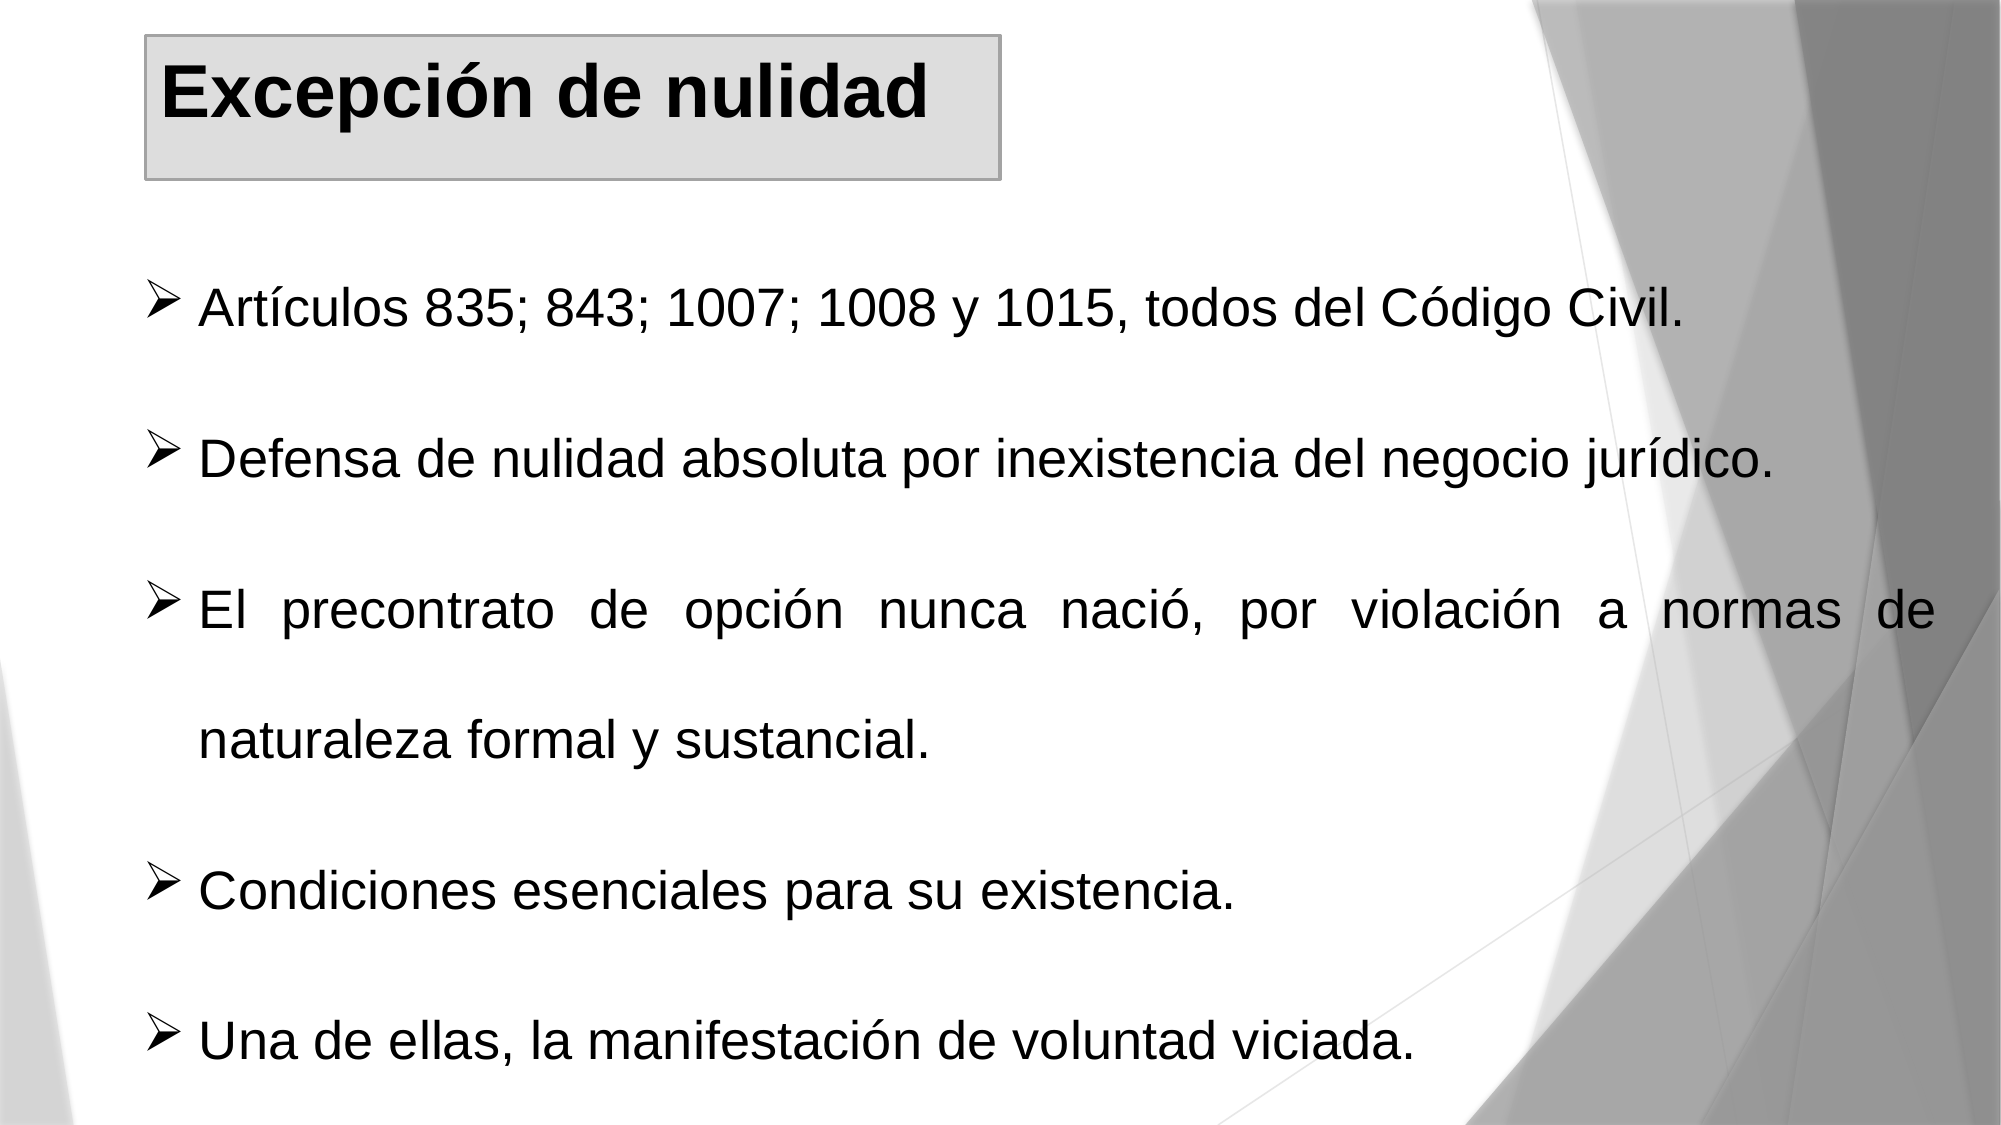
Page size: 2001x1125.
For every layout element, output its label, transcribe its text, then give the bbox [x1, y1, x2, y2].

list Artículos 835; 843; 1007; 1008 y 1015, todos del Código Civil. Defensa de nulidad absoluta por inexistencia del negocio jurídico. El precontrato de opción nunca nació, por violación a normas de naturaleza formal y sustancial. Condiciones esenciales para su existencia. Una de ellas, la manifestación de voluntad viciada. [71, 200, 1955, 1058]
title Excepción de nulidad [144, 34, 1002, 181]
